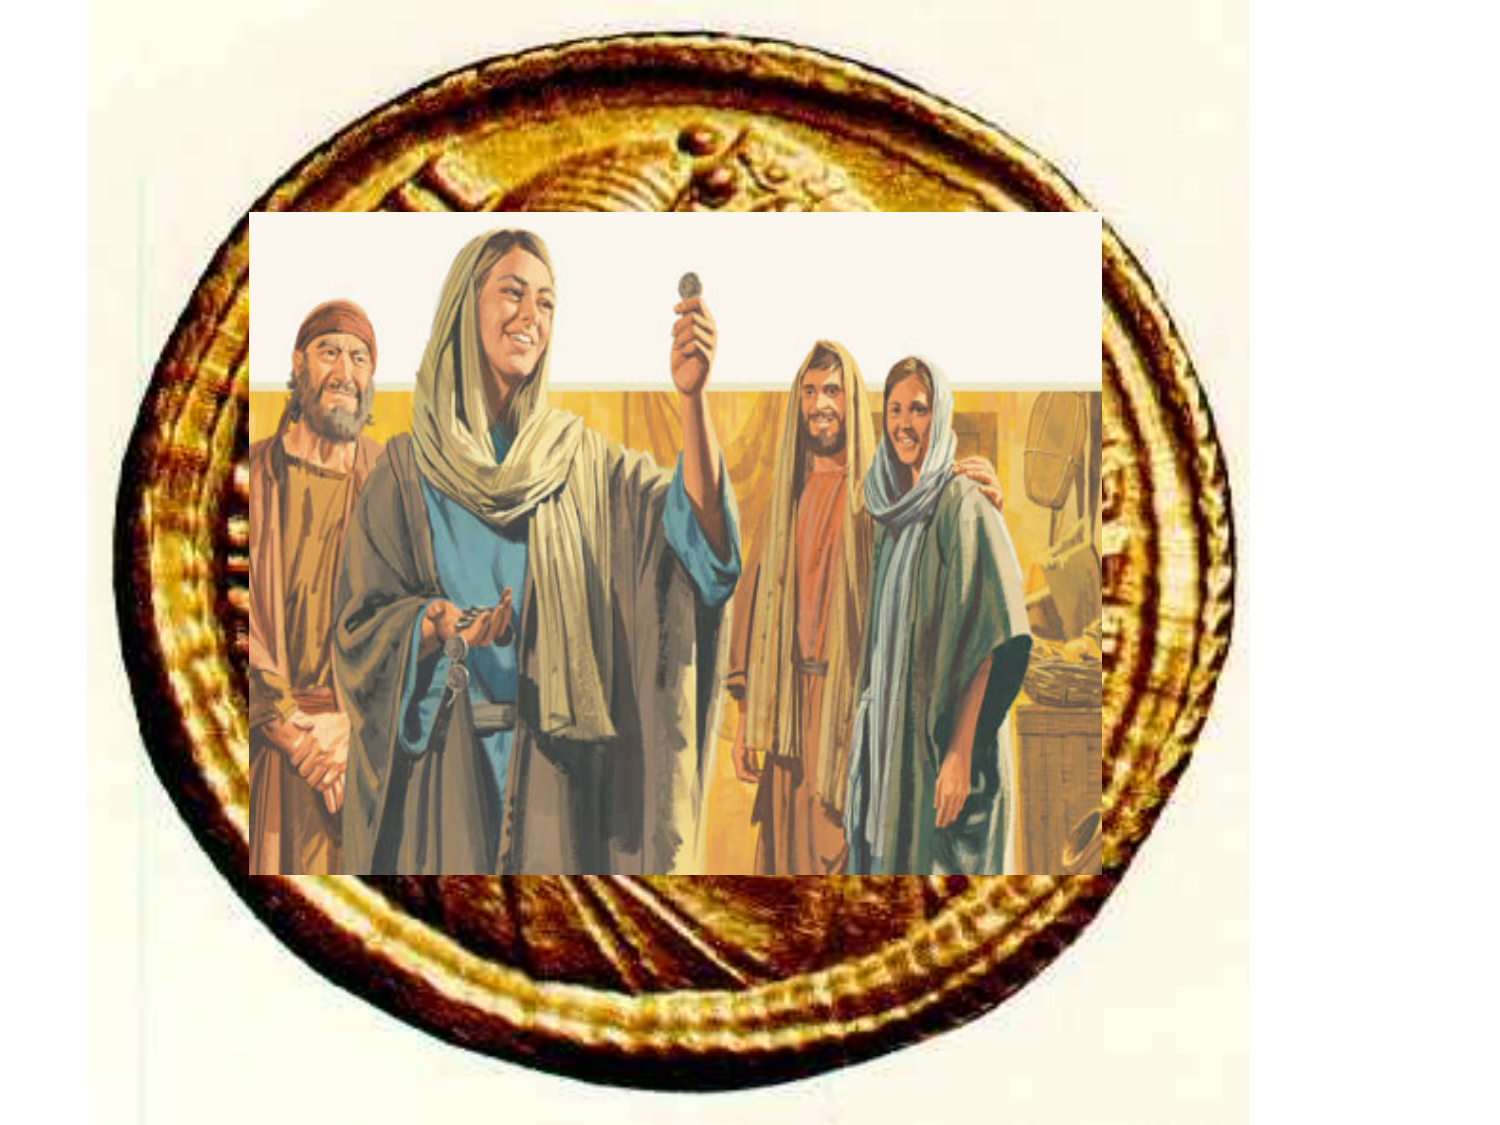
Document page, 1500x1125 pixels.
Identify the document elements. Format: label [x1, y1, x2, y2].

picture [87, 0, 1251, 1125]
